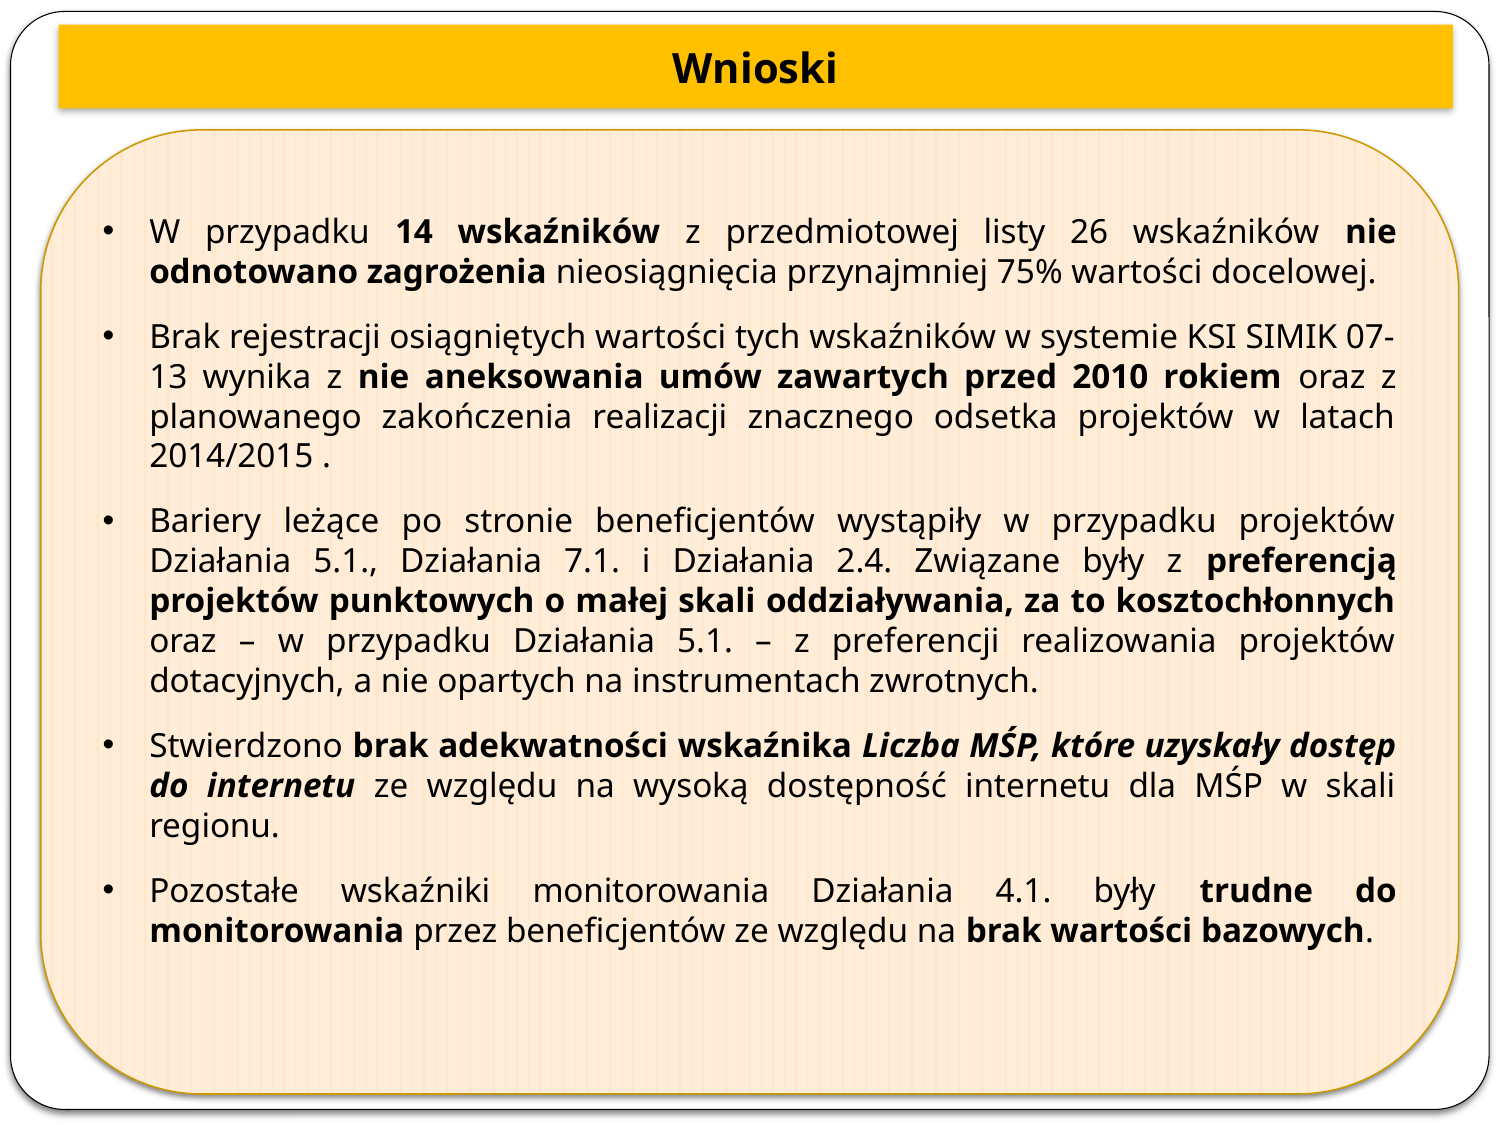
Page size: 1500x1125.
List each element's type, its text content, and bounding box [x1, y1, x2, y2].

text_box W przypadku 14 wskaźników z przedmiotowej listy 26 wskaźników nie odnotowano zagrożenia nieosiągnięcia przynajmniej 75% wartości docelowej. Brak rejestracji osiągniętych wartości tych wskaźników w systemie KSI SIMIK 07-13 wynika z nie aneksowania umów zawartych przed 2010 rokiem oraz z planowanego zakończenia realizacji znacznego odsetka projektów w latach 2014/2015 . Bariery leżące po stronie beneficjentów wystąpiły w przypadku projektów Działania 5.1., Działania 7.1. i Działania 2.4. Związane były z preferencją projektów punktowych o małej skali oddziaływania, za to kosztochłonnych oraz – w przypadku Działania 5.1. – z preferencji realizowania projektów dotacyjnych, a nie opartych na instrumentach zwrotnych. Stwierdzono brak adekwatności wskaźnika Liczba MŚP, które uzyskały dostęp do internetu ze względu na wysoką dostępność internetu dla MŚP w skali regionu. Pozostałe wskaźniki monitorowania Działania 4.1. były trudne do monitorowania przez beneficjentów ze względu na brak wartości bazowych. [39, 129, 1460, 1095]
text_box [374, 282, 1125, 342]
text_box Wnioski [58, 24, 1453, 109]
